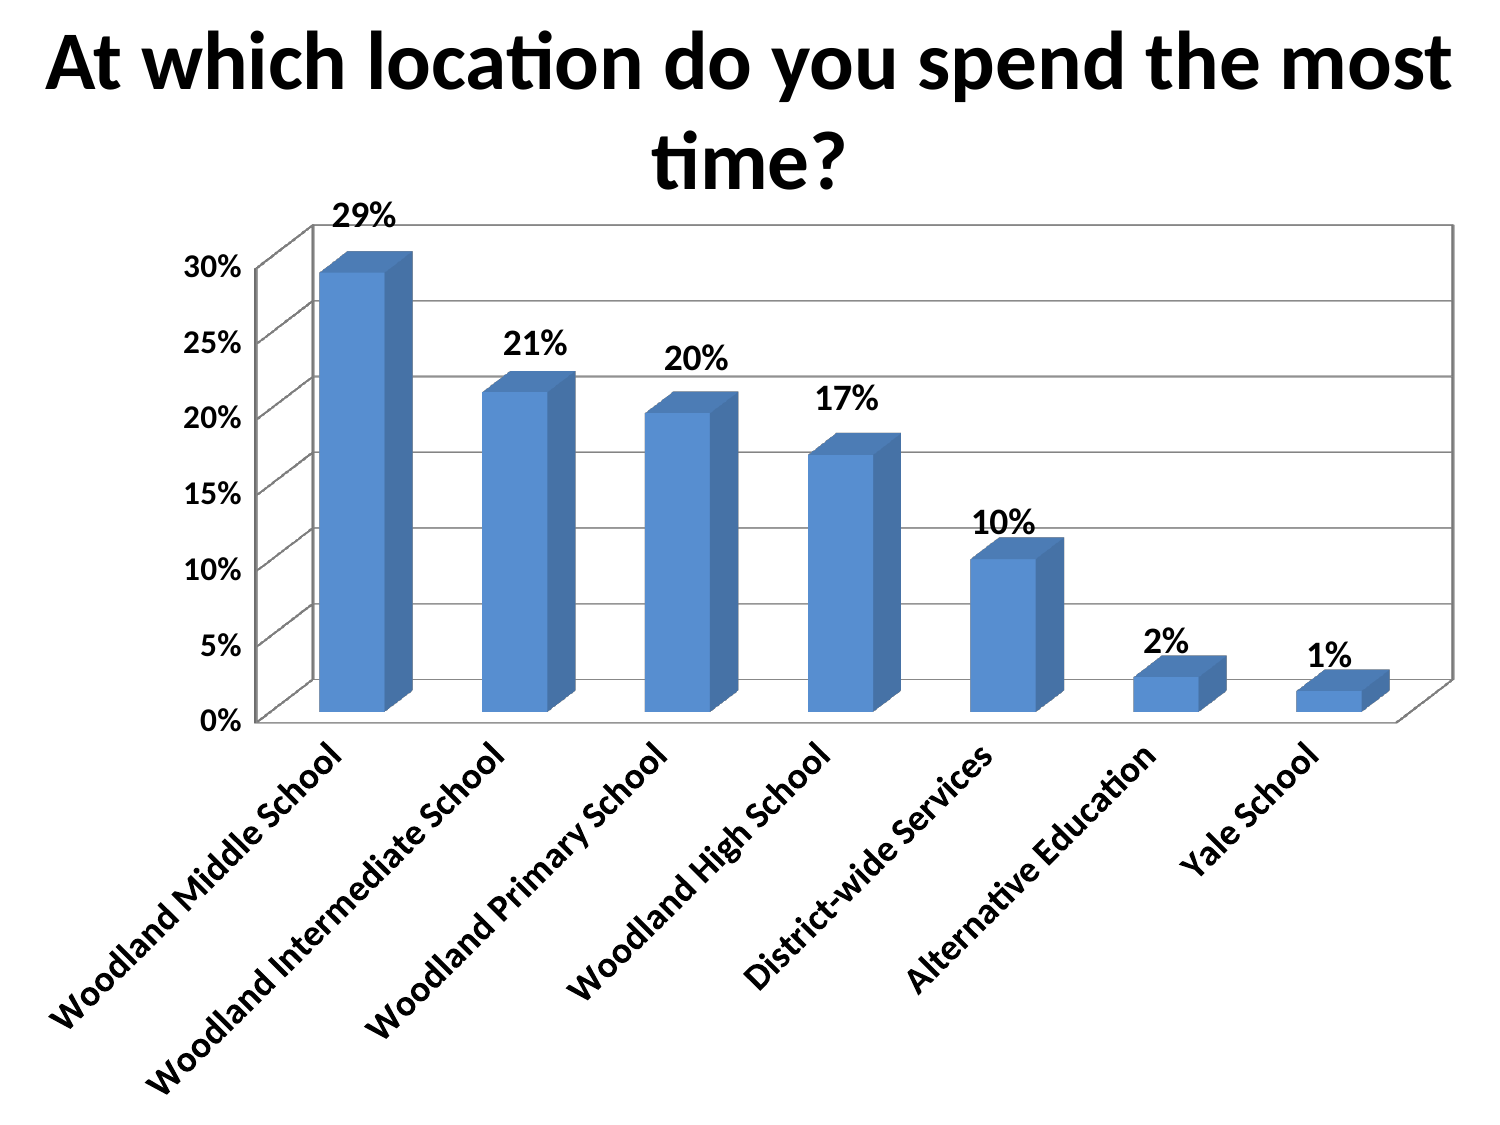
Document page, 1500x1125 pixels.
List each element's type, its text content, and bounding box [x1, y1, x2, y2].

chart [0, 199, 1500, 1125]
title At which location do you spend the most time? [0, 0, 1500, 199]
